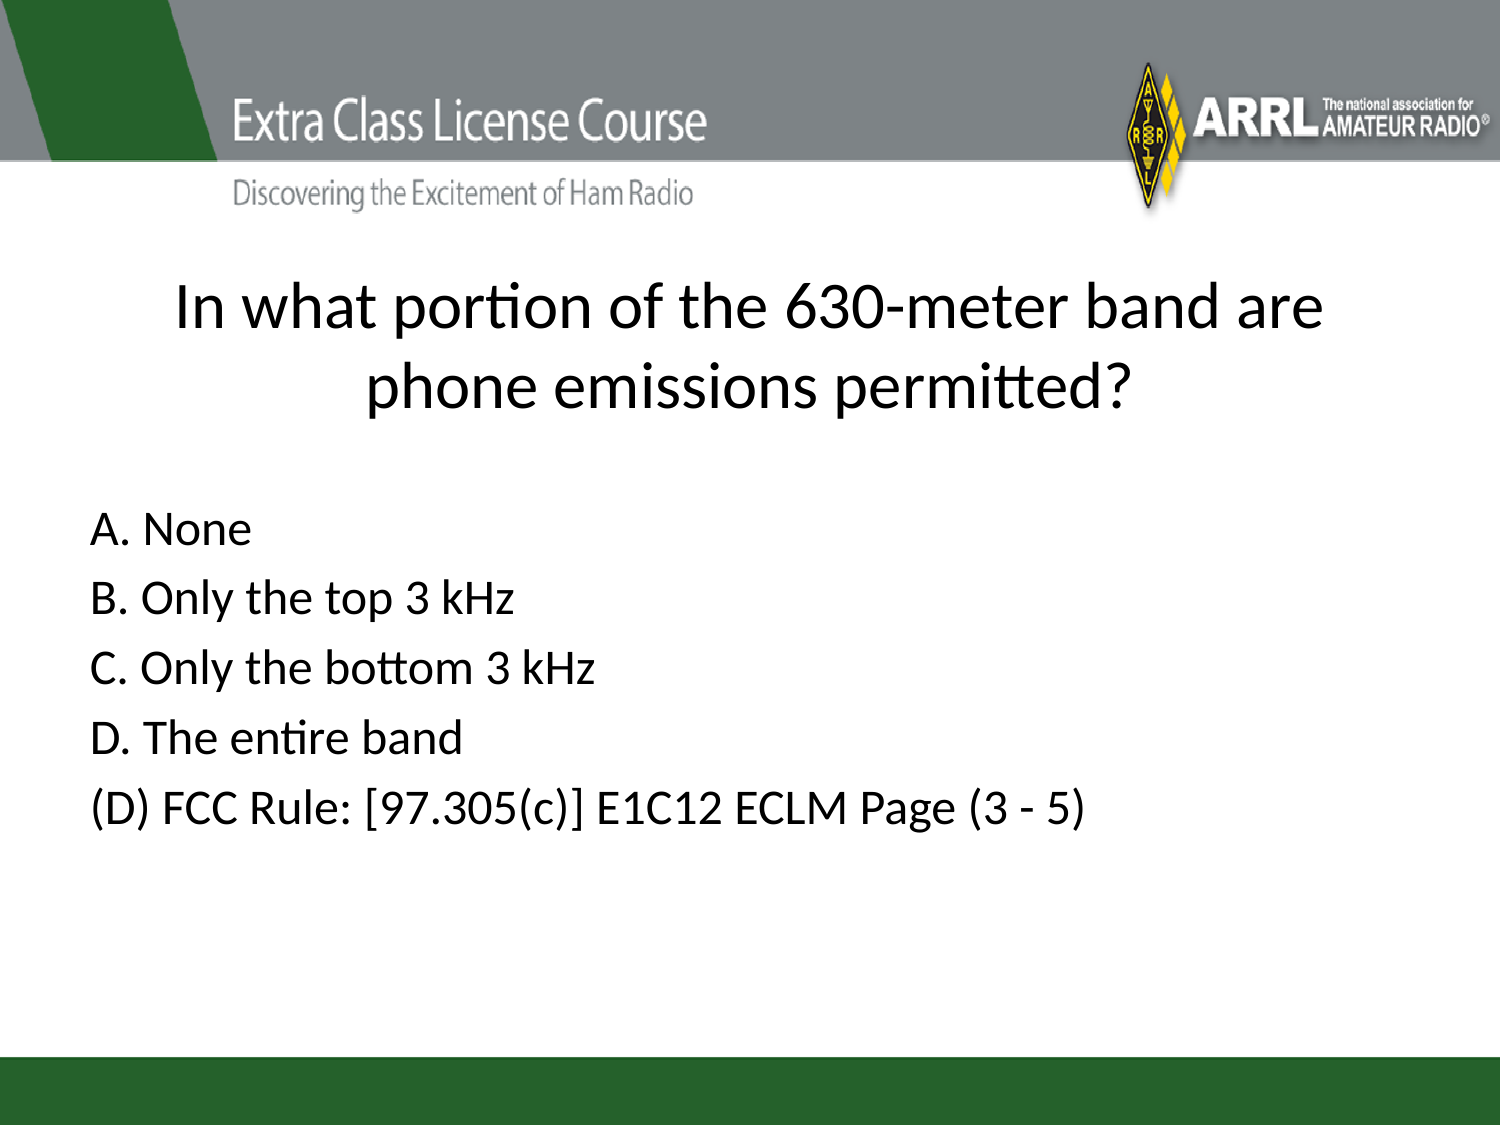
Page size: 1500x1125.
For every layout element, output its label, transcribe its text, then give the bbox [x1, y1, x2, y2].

list A. None B. Only the top 3 kHz C. Only the bottom 3 kHz D. The entire band (D) FCC Rule: [97.305(c)] E1C12 ECLM Page (3 - 5) [75, 487, 1425, 1005]
picture [0, 0, 1500, 1125]
title In what portion of the 630-meter band are phone emissions permitted? [75, 254, 1425, 443]
